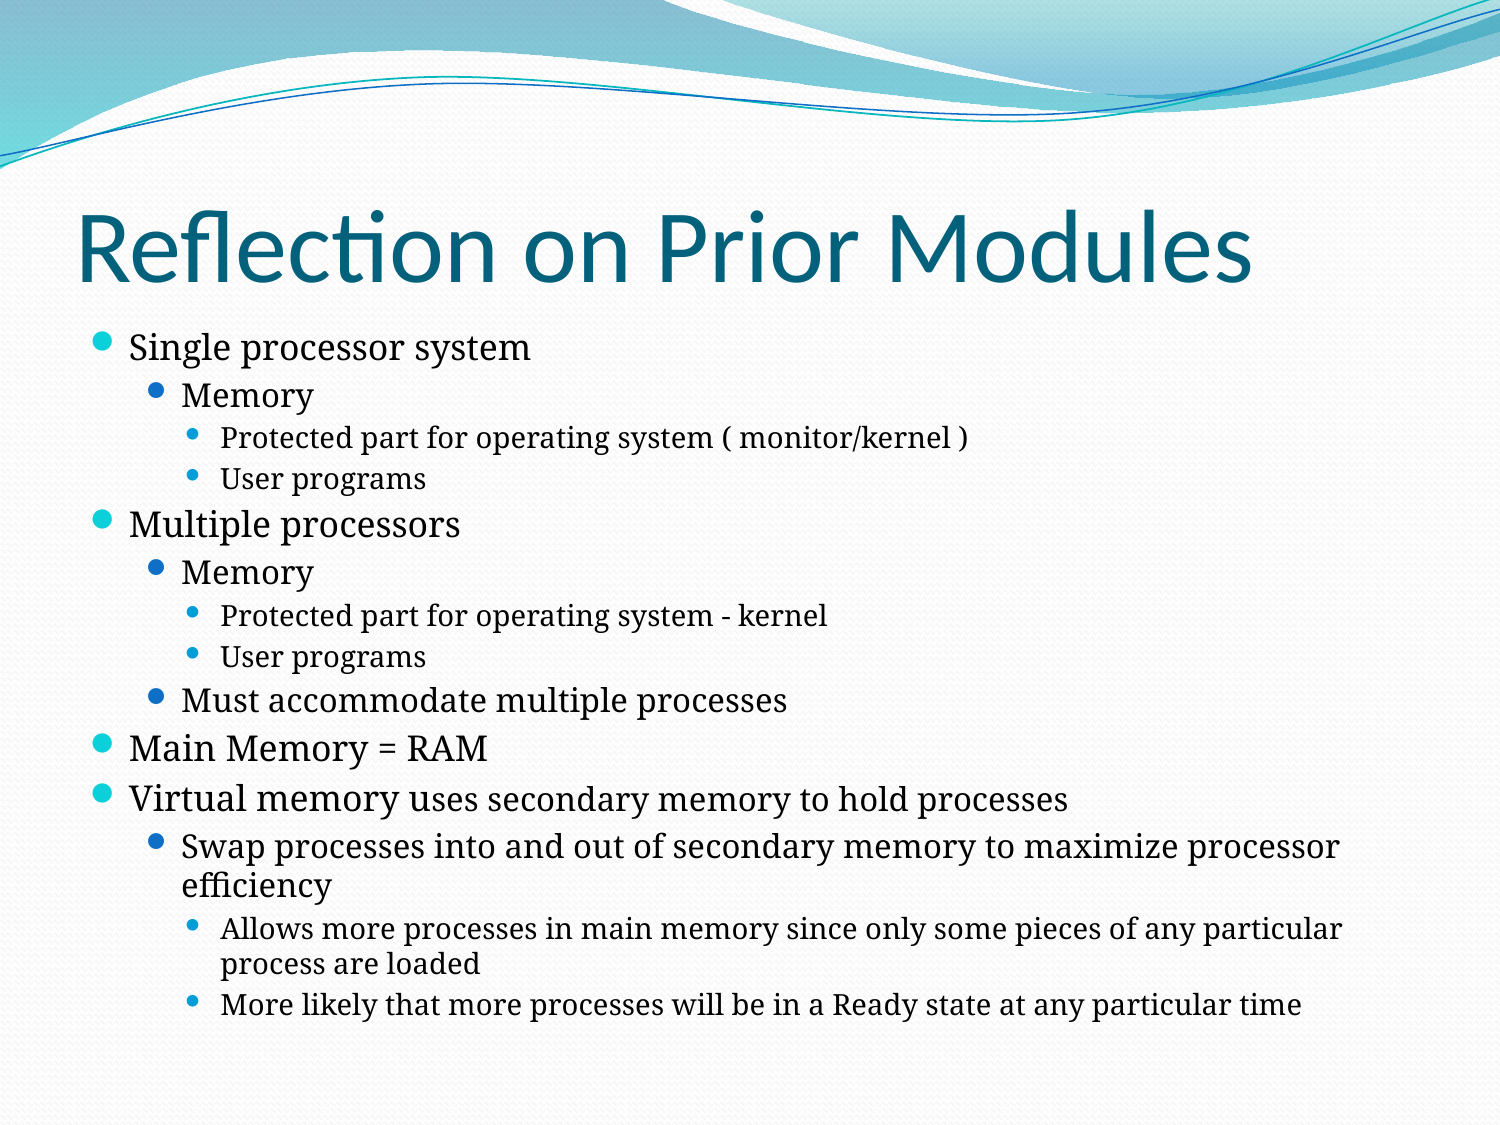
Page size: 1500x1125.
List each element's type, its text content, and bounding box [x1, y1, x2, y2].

list Single processor system Memory Protected part for operating system ( monitor/kernel ) User programs Multiple processors Memory Protected part for operating system - kernel User programs Must accommodate multiple processes Main Memory = RAM Virtual memory uses secondary memory to hold processes Swap processes into and out of secondary memory to maximize processor efficiency Allows more processes in main memory since only some pieces of any particular process are loaded More likely that more processes will be in a Ready state at any particular time [75, 317, 1425, 1038]
title Reflection on Prior Modules [75, 115, 1425, 303]
